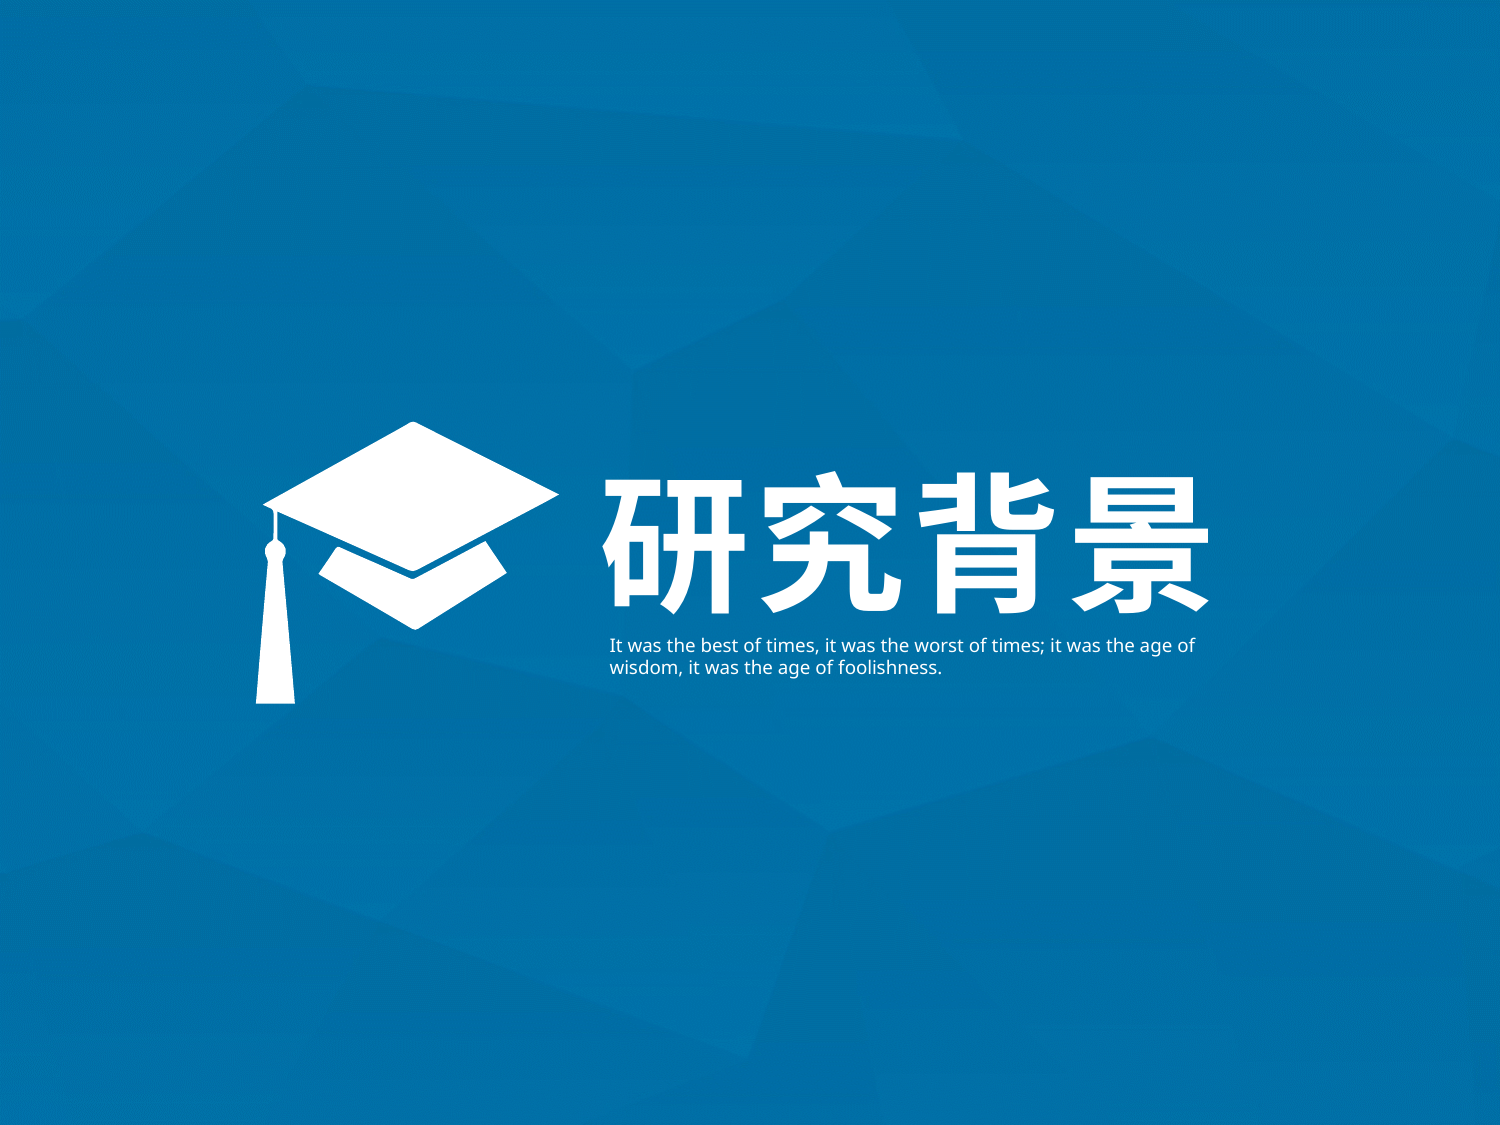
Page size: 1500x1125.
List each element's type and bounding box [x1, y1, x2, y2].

text_box [255, 421, 1245, 704]
